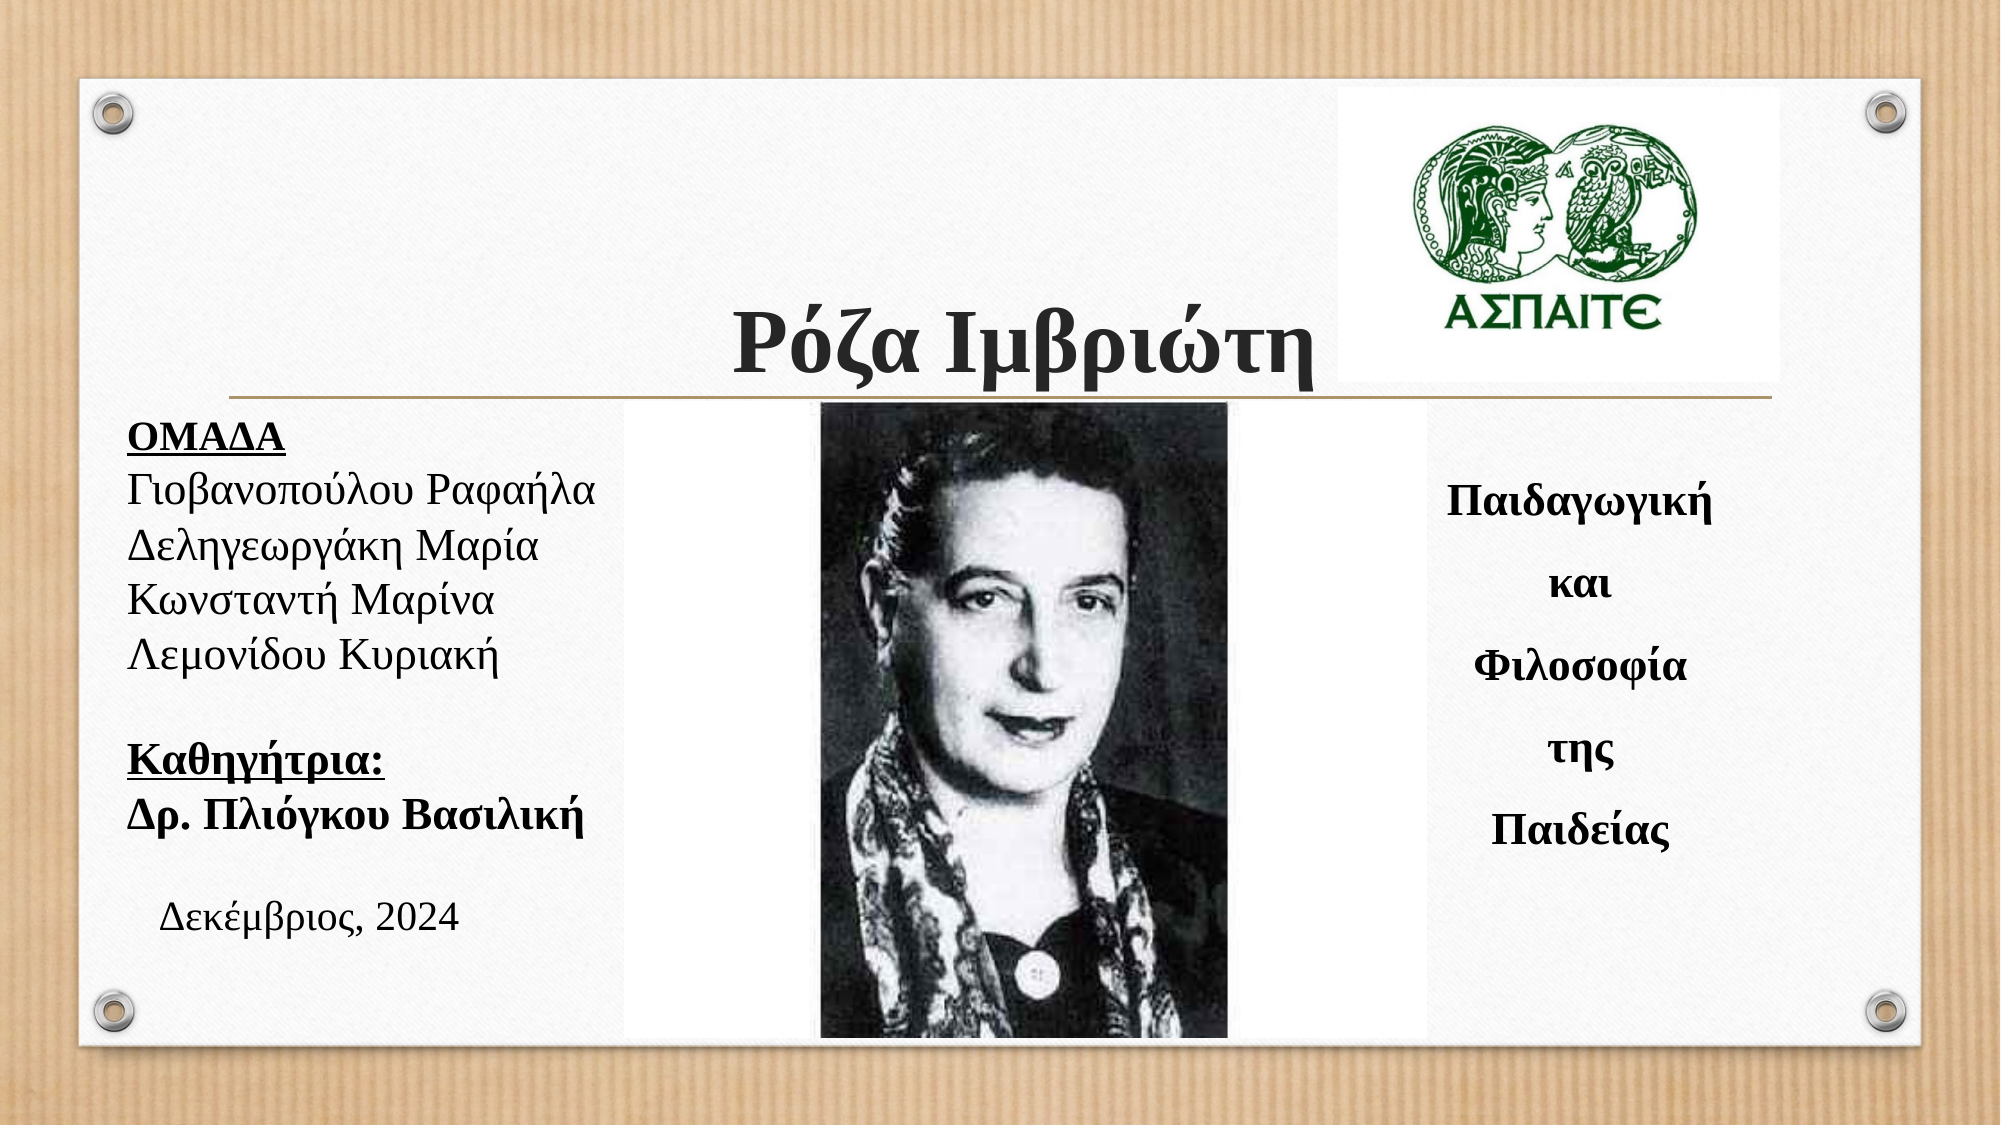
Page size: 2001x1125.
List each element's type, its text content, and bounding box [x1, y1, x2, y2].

text_box ΟΜΑΔΑ Γιοβανοπούλου Ραφαήλα Δεληγεωργάκη Μαρία Κωνσταντή Μαρίνα Λεμονίδου Κυριακή Καθηγήτρια: Δρ. Πλιόγκου Βασιλική Δεκέμβριος, 2024 [111, 401, 624, 997]
text_box Παιδαγωγική και Φιλοσοφία της Παιδείας [1427, 434, 1801, 862]
picture [0, 0, 2001, 1125]
title Ρόζα Ιμβριώτη [163, 234, 1888, 453]
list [624, 401, 1427, 1038]
